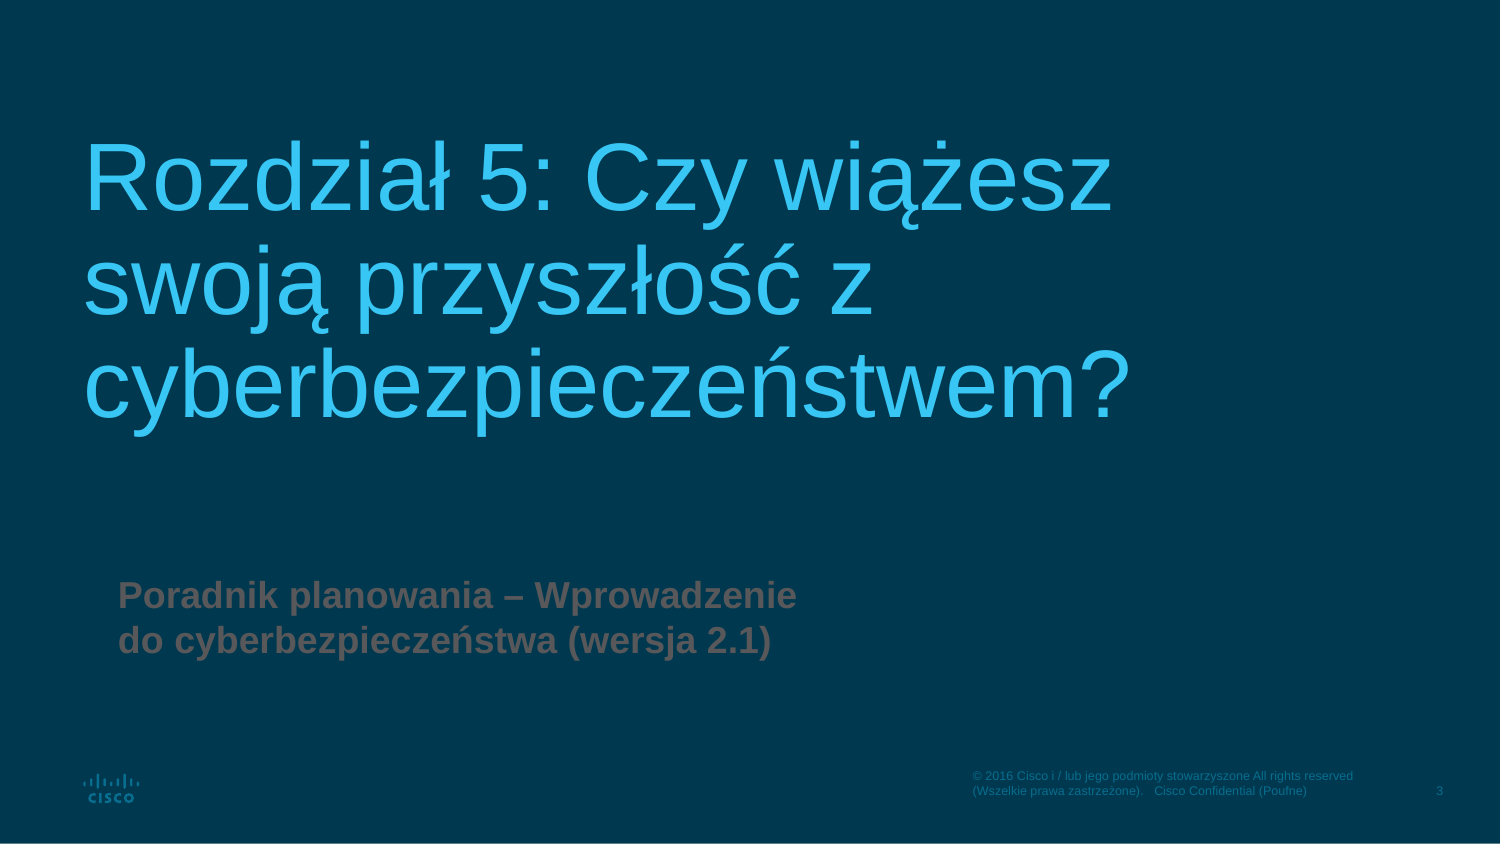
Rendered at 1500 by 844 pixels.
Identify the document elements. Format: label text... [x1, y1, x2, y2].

picture [361, 141, 368, 148]
title Rozdział 5: Czy wiążesz swoją przyszłość z cyberbezpieczeństwem? [68, 150, 1315, 446]
picture [938, 141, 945, 148]
text_box Poradnik planowania – Wprowadzenie do cyberbezpieczeństwa (wersja 2.1) [103, 563, 853, 669]
picture [485, 145, 522, 150]
picture [292, 141, 299, 150]
picture [601, 144, 639, 150]
picture [851, 141, 858, 148]
picture [436, 141, 443, 150]
picture [92, 145, 138, 150]
